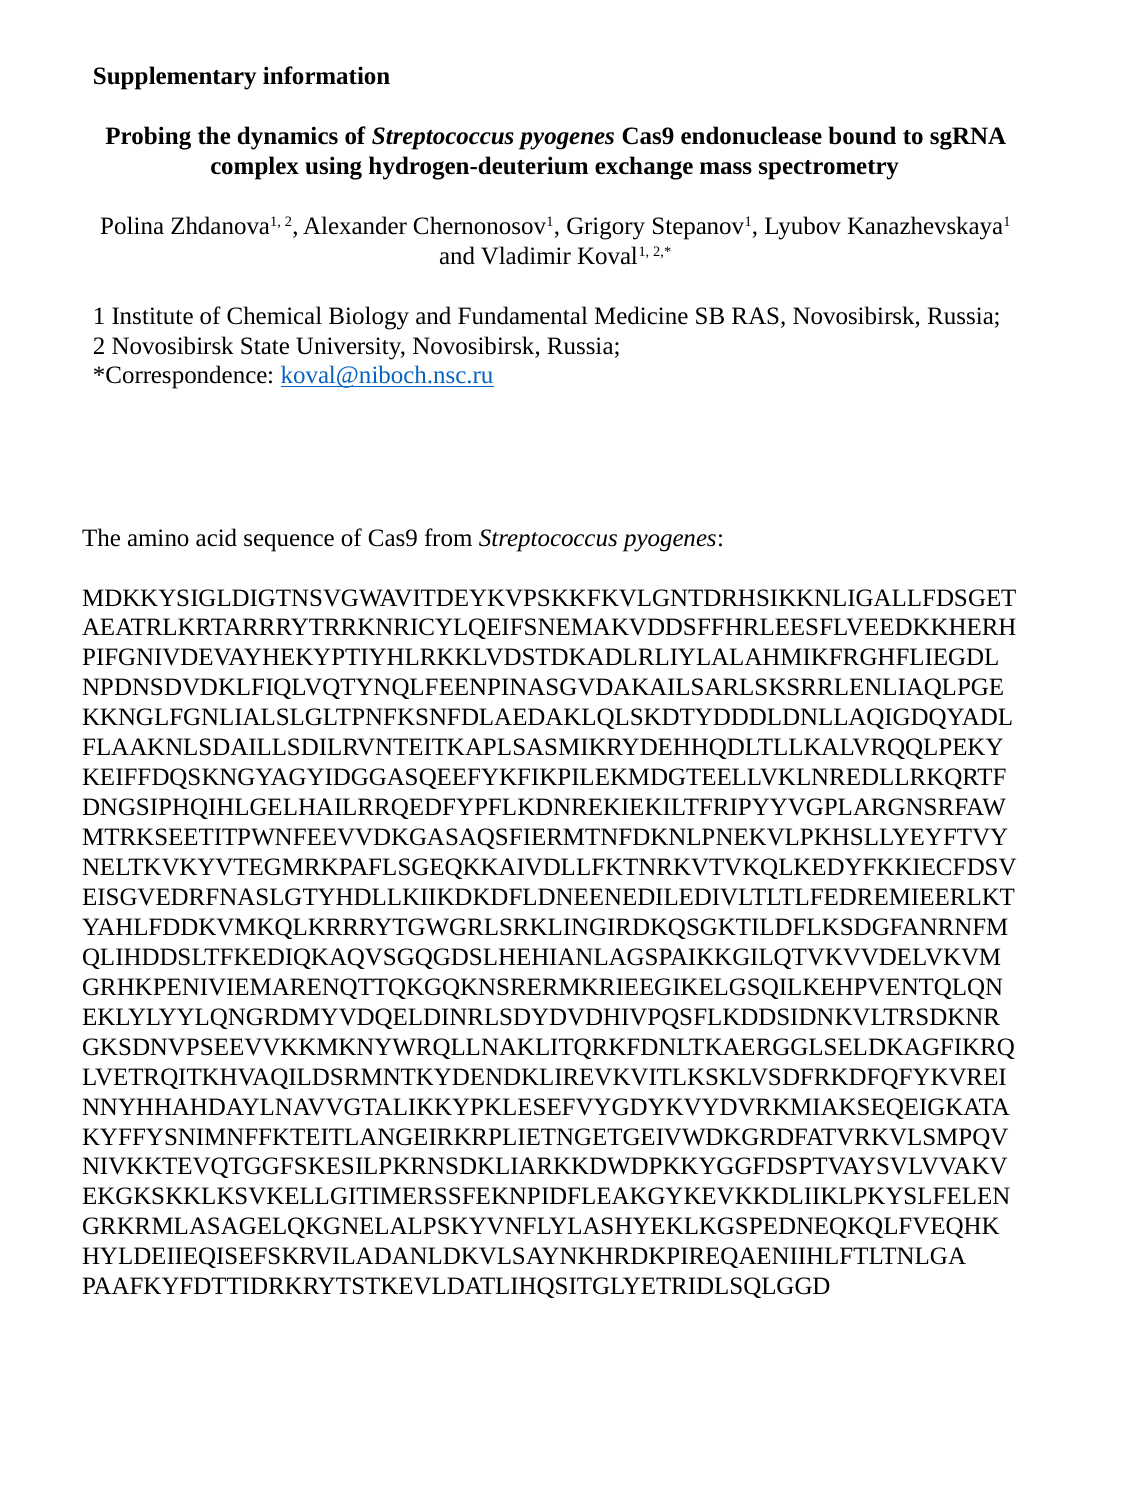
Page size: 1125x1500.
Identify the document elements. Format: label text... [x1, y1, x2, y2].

text_box Supplementary information [78, 52, 811, 97]
text_box The amino acid sequence of Cas9 from Streptococcus pyogenes: MDKKYSIGLDIGTNSVGWAVITDEYKVPSKKFKVLGNTDRHSIKKNLIGALLFDSGETAEATRLKRTARRRYTRRKNRICYLQEIFSNEMAKVDDSFFHRLEESFLVEEDKKHERHPIFGNIVDEVAYHEKYPTIYHLRKKLVDSTDKADLRLIYLALAHMIKFRGHFLIEGDLNPDNSDVDKLFIQLVQTYNQLFEENPINASGVDAKAILSARLSKSRRLENLIAQLPGEKKNGLFGNLIALSLGLTPNFKSNFDLAEDAKLQLSKDTYDDDLDNLLAQIGDQYADLFLAAKNLSDAILLSDILRVNTEITKAPLSASMIKRYDEHHQDLTLLKALVRQQLPEKYKEIFFDQSKNGYAGYIDGGASQEEFYKFIKPILEKMDGTEELLVKLNREDLLRKQRTFDNGSIPHQIHLGELHAILRRQEDFYPFLKDNREKIEKILTFRIPYYVGPLARGNSRFAWMTRKSEETITPWNFEEVVDKGASAQSFIERMTNFDKNLPNEKVLPKHSLLYEYFTVYNELTKVKYVTEGMRKPAFLSGEQKKAIVDLLFKTNRKVTVKQLKEDYFKKIECFDSVEISGVEDRFNASLGTYHDLLKIIKDKDFLDNEENEDILEDIVLTLTLFEDREMIEERLKTYAHLFDDKVMKQLKRRRYTGWGRLSRKLINGIRDKQSGKTILDFLKSDGFANRNFMQLIHDDSLTFKEDIQKAQVSGQGDSLHEHIANLAGSPAIKKGILQTVKVVDELVKVMGRHKPENIVIEMARENQTTQKGQKNSRERMKRIEEGIKELGSQILKEHPVENTQLQNEKLYLYYLQNGRDMYVDQELDINRLSDYDVDHIVPQSFLKDDSIDNKVLTRSDKNRGKSDNVPSEEVVKKMKNYWRQLLNAKLITQRKFDNLTKAERGGLSELDKAGFIKRQLVETRQITKHVAQILDSRMNTKYDENDKLIREVKVITLKSKLVSDFRKDFQFYKVREINNYHHAHDAYLNAVVGTALIKKYPKLESEFVYGDYKVYDVRKMIAKSEQEIGKATAKYFFYSNIMNFFKTEITLANGEIRKRPLIETNGETGEIVWDKGRDFATVRKVLSMPQVNIVKKTEVQTGGFSKESILPKRNSDKLIARKKDWDPKKYGGFDSPTVAYSVLVVAKVEKGKSKKLKSVKELLGITIMERSSFEKNPIDFLEAKGYKEVKKDLIIKLPKYSLFELENGRKRMLASAGELQKGNELALPSKYVNFLYLASHYEKLKGSPEDNEQKQLFVEQHKHYLDEIIEQISEFSKRVILADANLDKVLSAYNKHRDKPIREQAENIIHLFTLTNLGA PAAFKYFDTTIDRKRYTSTKEVLDATLIHQSITGLYETRIDLSQLGGD [67, 513, 1033, 1307]
text_box Probing the dynamics of Streptococcus pyogenes Cas9 endonuclease bound to sgRNA complex using hydrogen-deuterium exchange mass spectrometry Polina Zhdanova1, 2, Alexander Chernonosov1, Grigory Stepanov1, Lyubov Kanazhevskaya1 and Vladimir Koval1, 2,* 1 Institute of Chemical Biology and Fundamental Medicine SB RAS, Novosibirsk, Russia; 2 Novosibirsk State University, Novosibirsk, Russia; *Correspondence: koval@niboch.nsc.ru [78, 112, 1033, 397]
